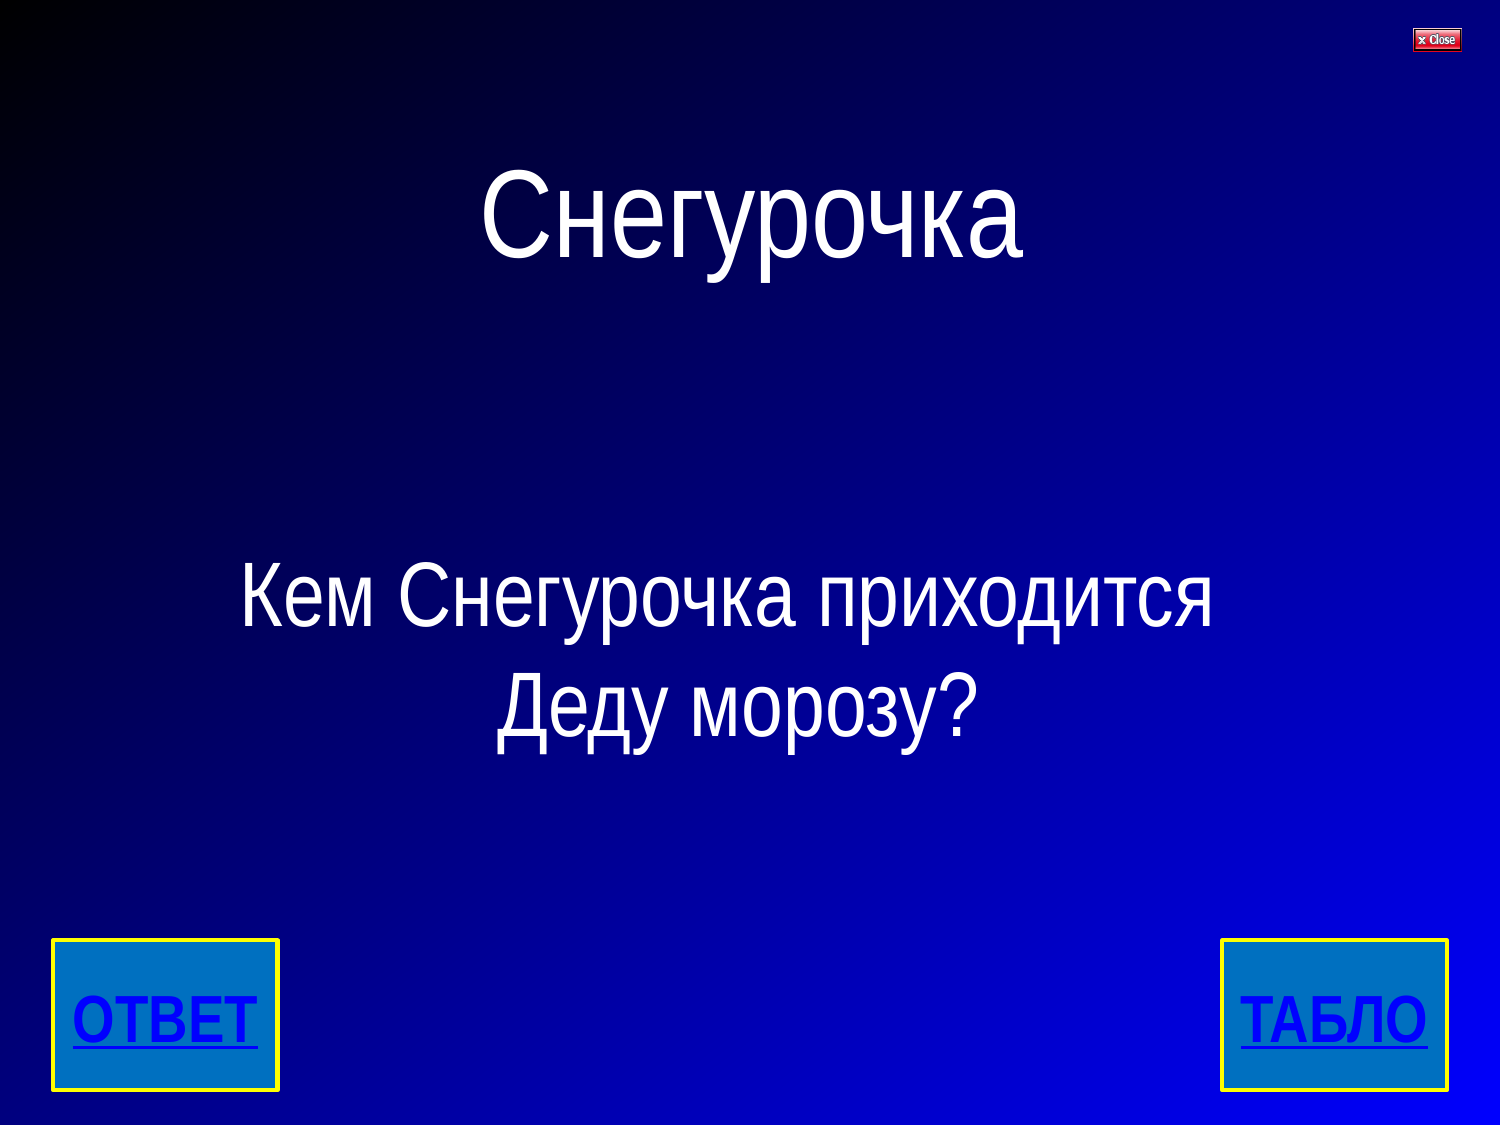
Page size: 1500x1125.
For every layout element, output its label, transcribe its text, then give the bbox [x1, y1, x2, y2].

picture [0, 0, 1500, 1125]
text_box Кем Снегурочка приходится Деду морозу? [41, 527, 1436, 762]
text_box ОТВЕТ [51, 938, 280, 1092]
text_box [159, 385, 1270, 512]
title Снегурочка [76, 113, 1428, 302]
text_box ТАБЛО [1220, 938, 1449, 1092]
